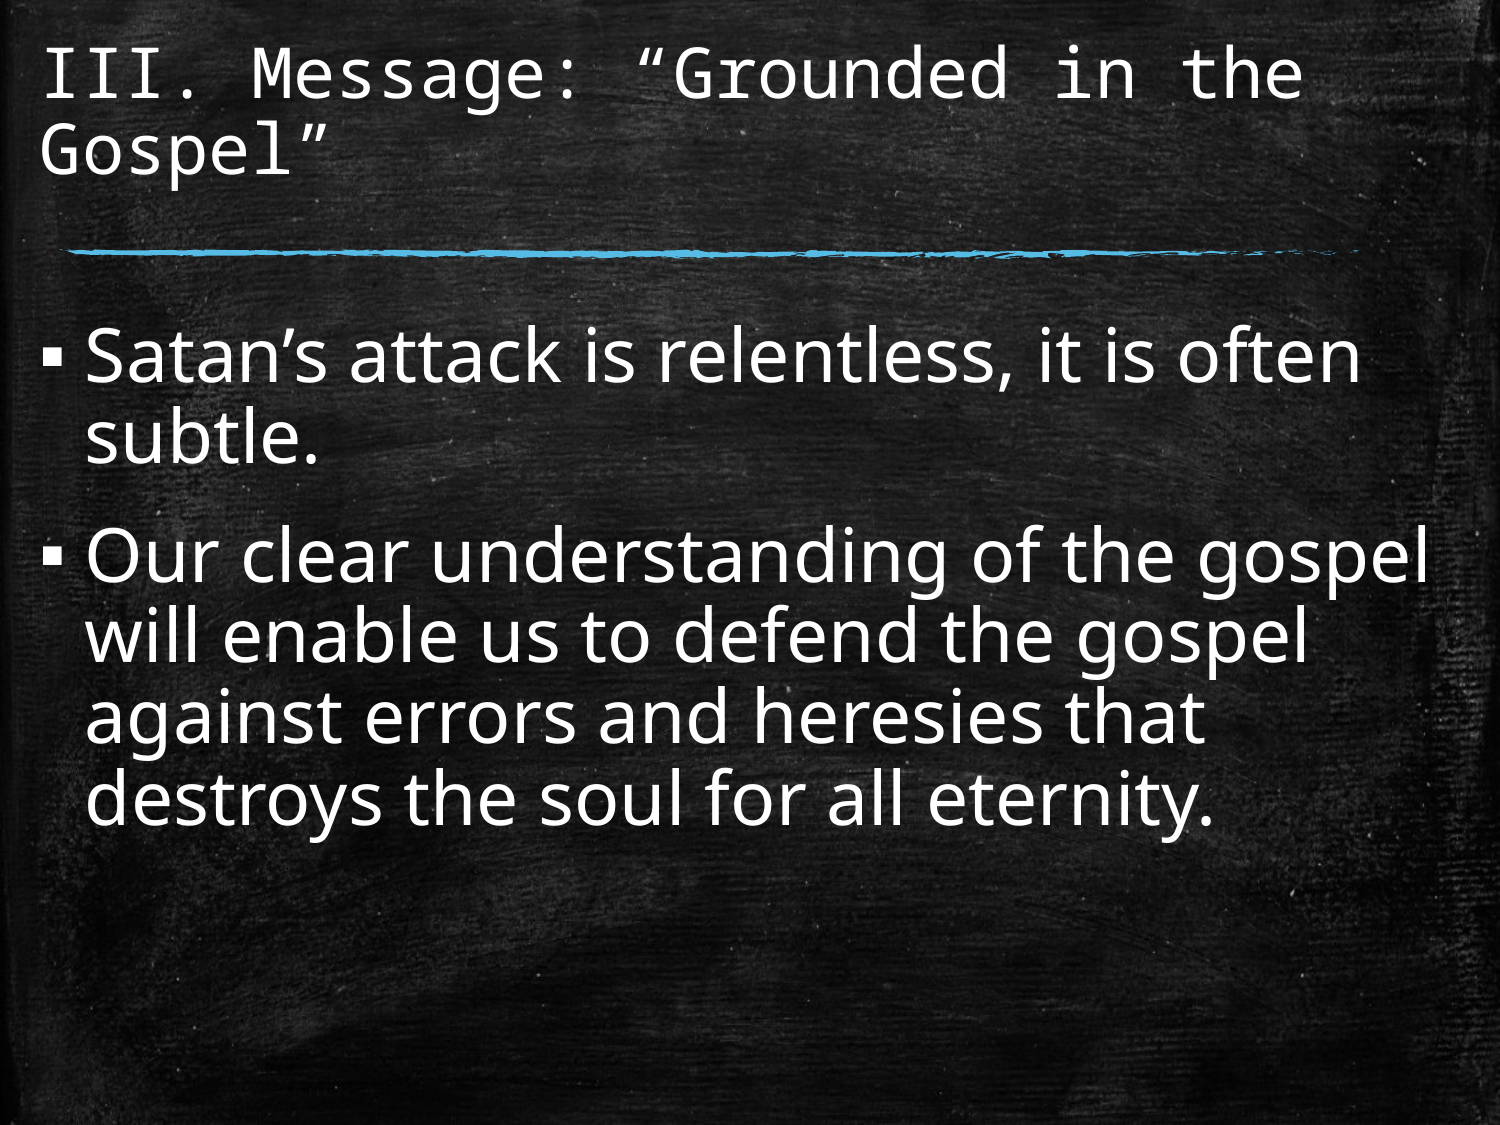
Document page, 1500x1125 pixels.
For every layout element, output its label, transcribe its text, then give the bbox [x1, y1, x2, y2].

list Satan’s attack is relentless, it is often subtle. Our clear understanding of the gospel will enable us to defend the gospel against errors and heresies that destroys the soul for all eternity. [24, 310, 1475, 1096]
title III. Message: “Grounded in the Gospel” [24, 29, 1475, 198]
